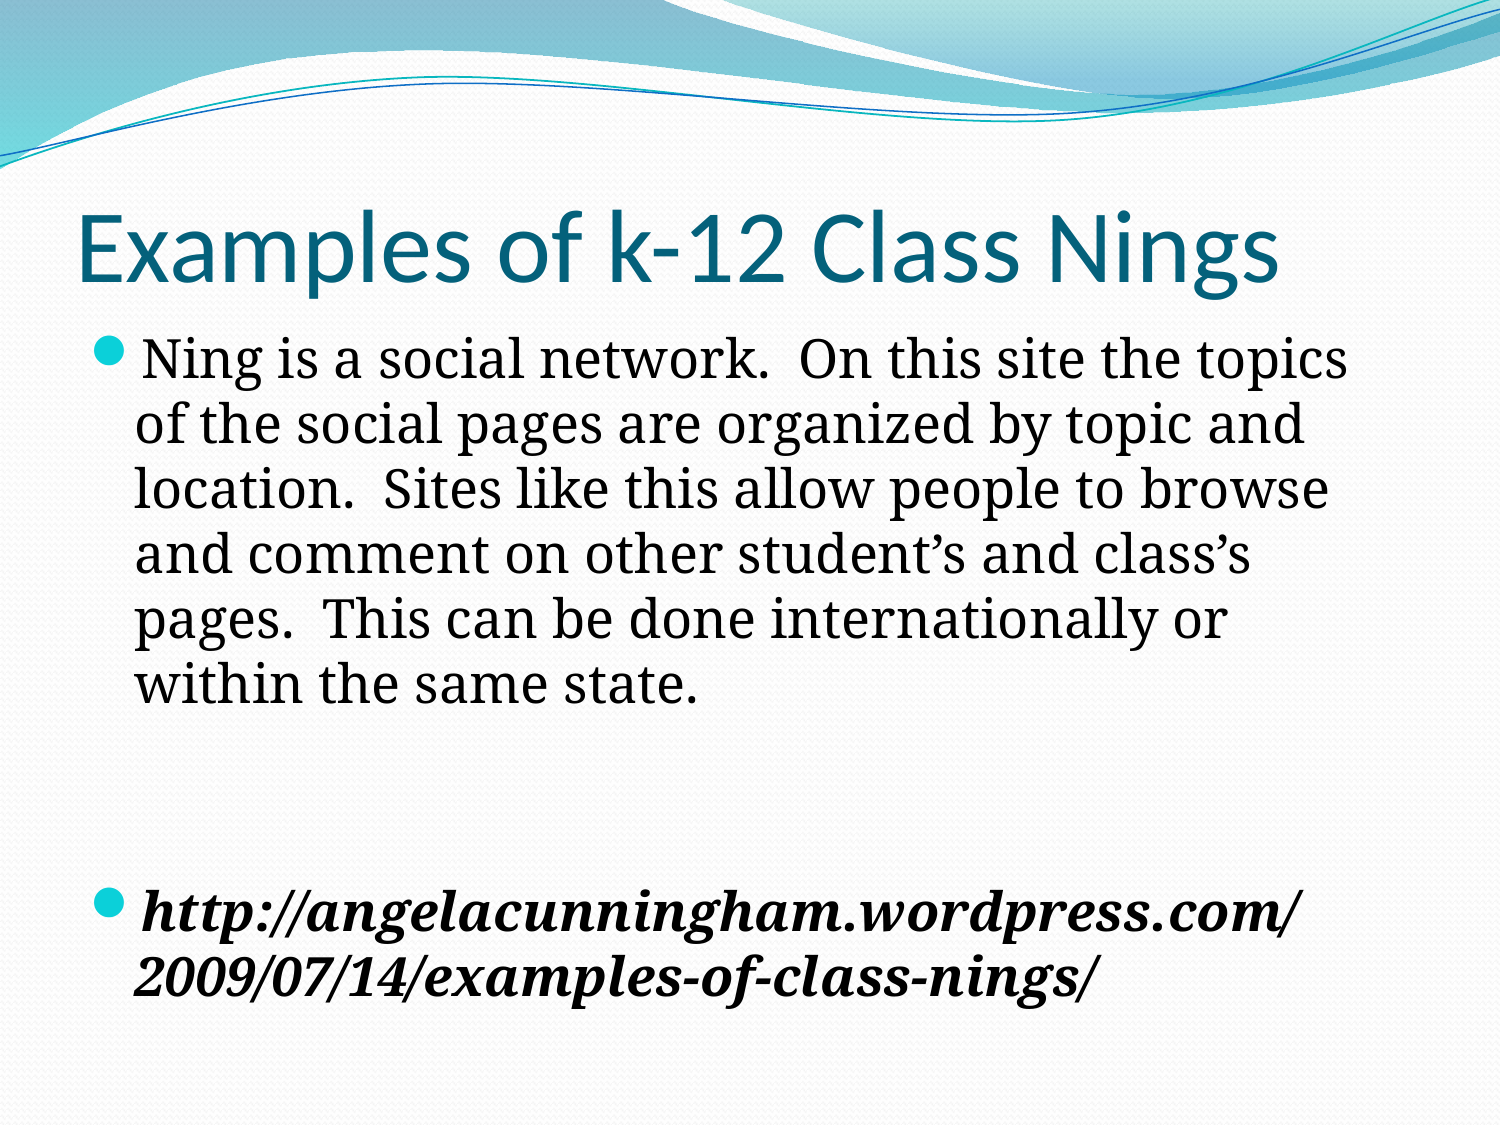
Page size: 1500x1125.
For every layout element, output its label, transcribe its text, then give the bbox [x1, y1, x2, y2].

list Ning is a social network. On this site the topics of the social pages are organized by topic and location. Sites like this allow people to browse and comment on other student’s and class’s pages. This can be done internationally or within the same state. http://angelacunningham.wordpress.com/2009/07/14/examples-of-class-nings/ [75, 317, 1425, 1038]
title Examples of k-12 Class Nings [75, 115, 1425, 303]
